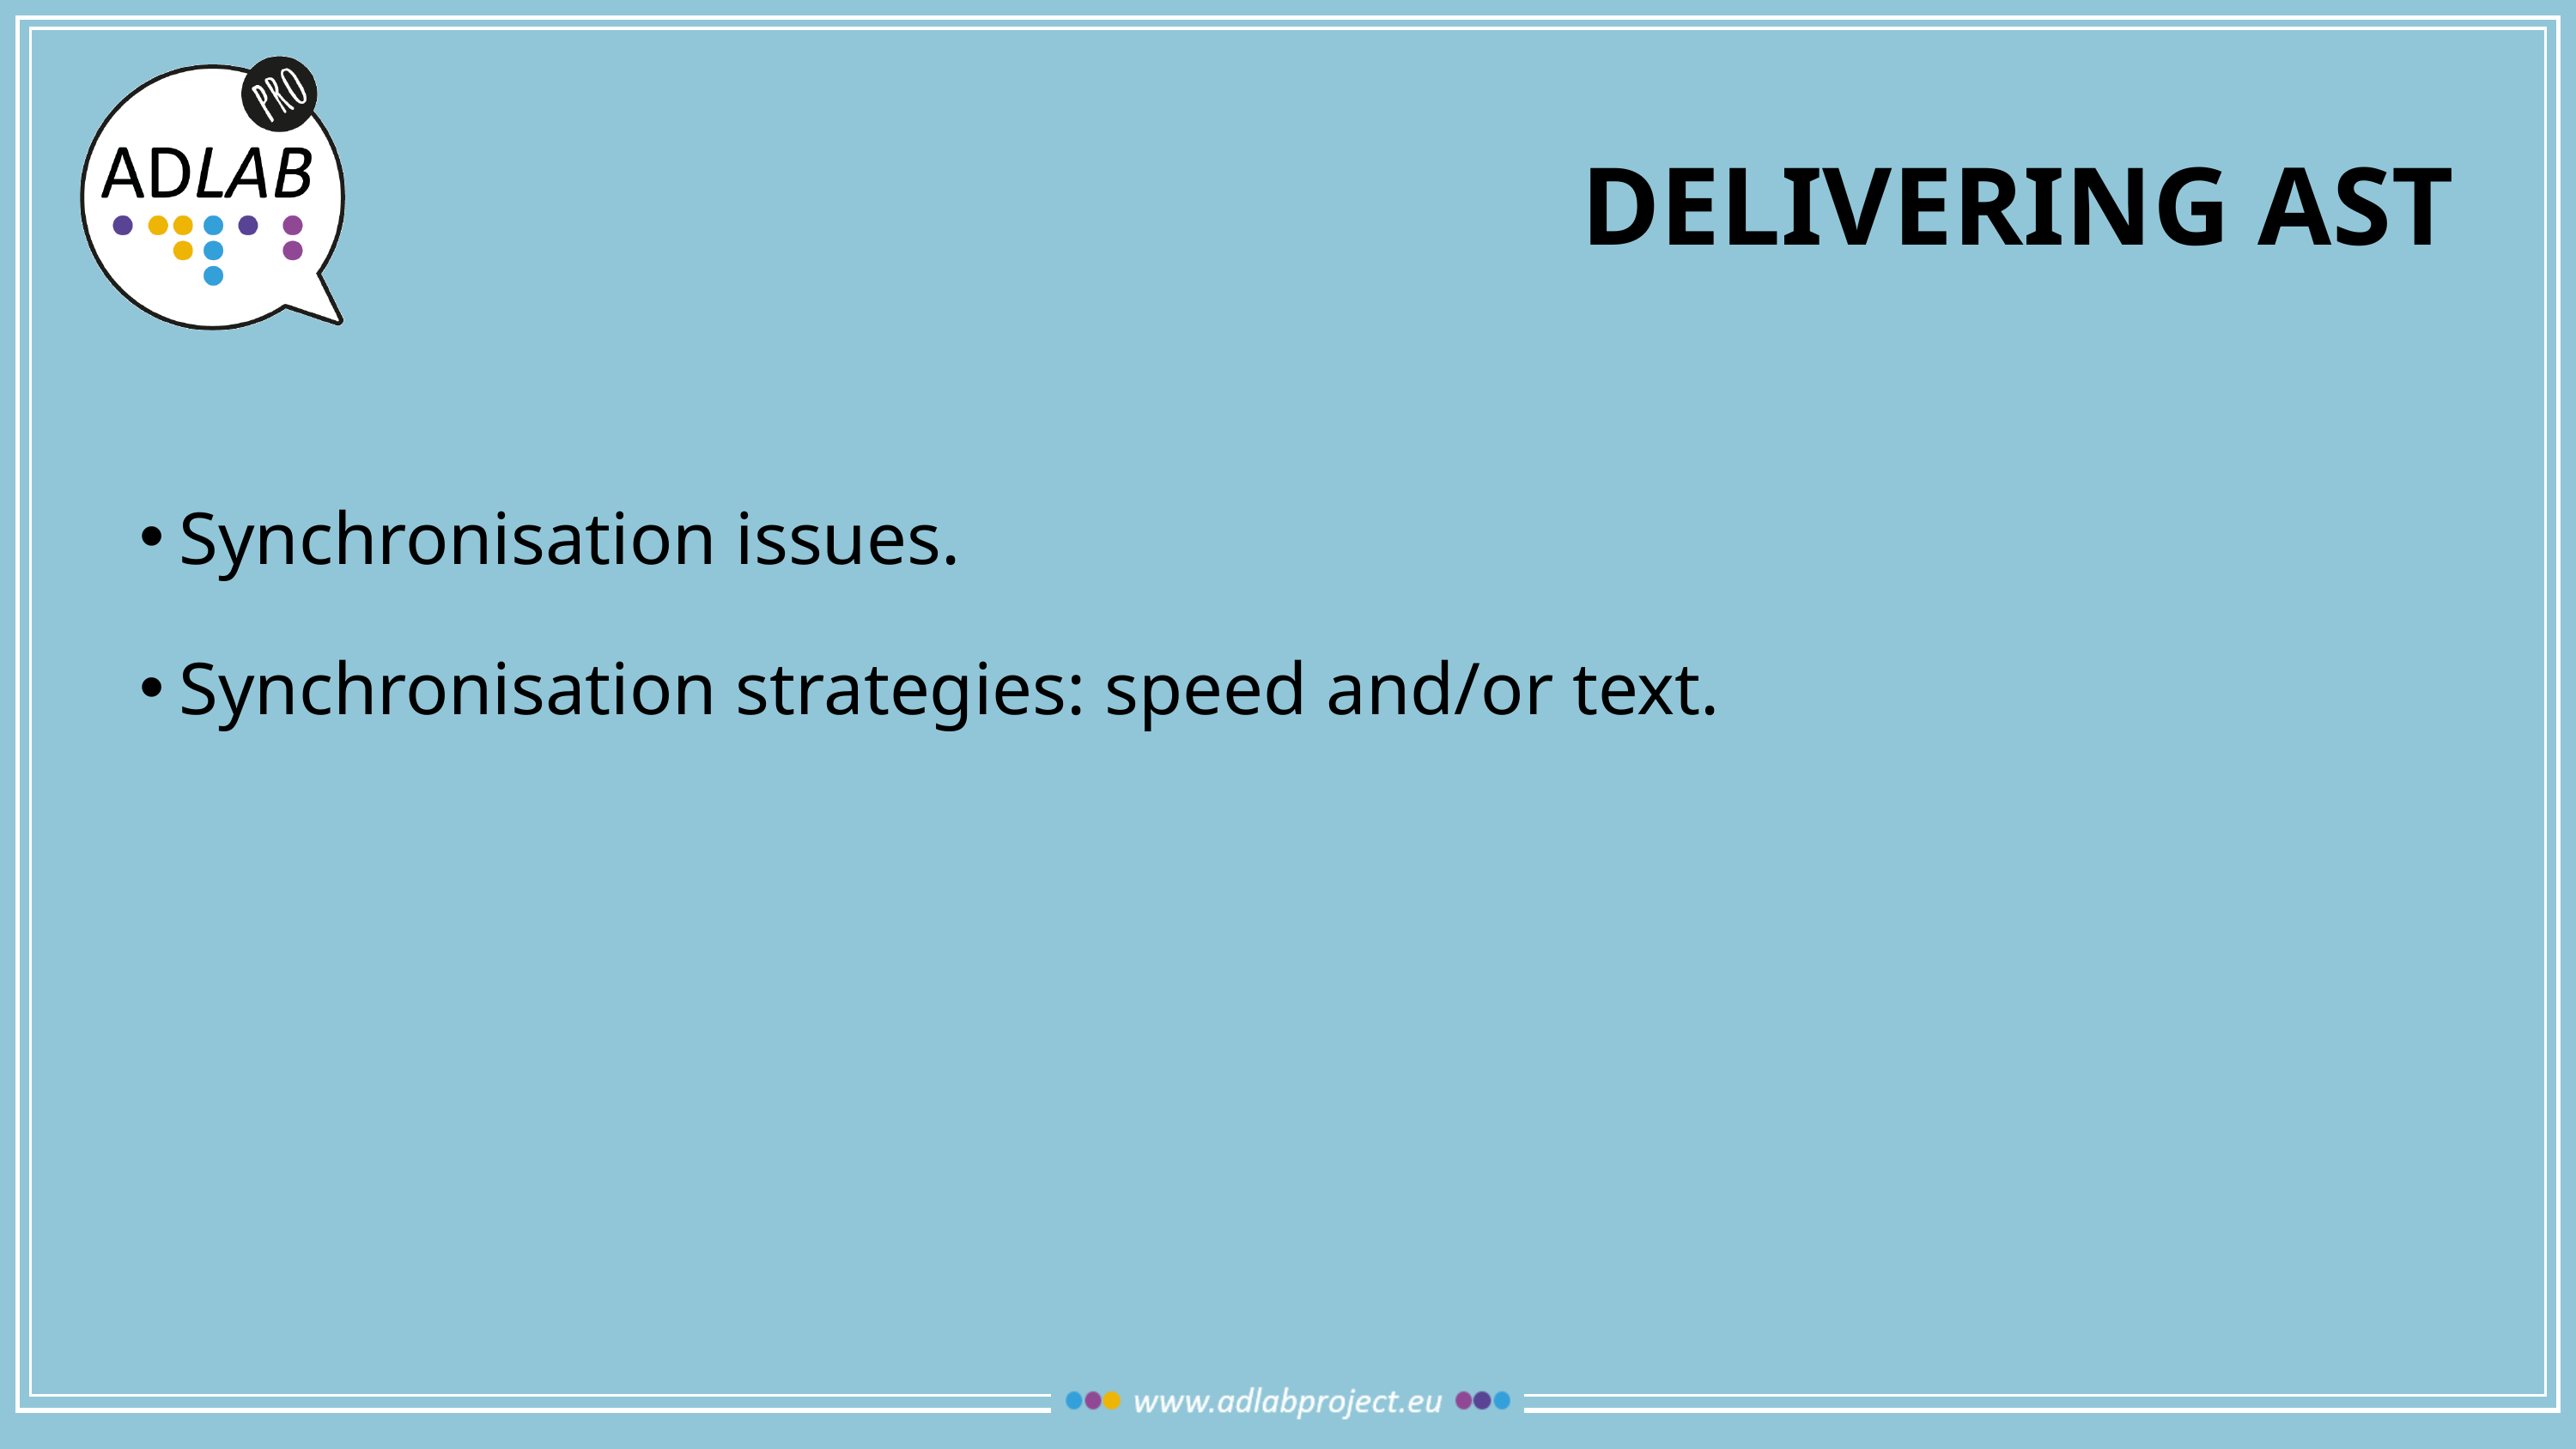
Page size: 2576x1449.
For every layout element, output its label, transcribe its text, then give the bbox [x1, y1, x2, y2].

title DELIVERING AST [384, 70, 2467, 351]
picture [1051, 1378, 1524, 1429]
picture [72, 49, 353, 330]
list Synchronisation issues. Synchronisation strategies: speed and/or text. [126, 443, 2112, 1099]
